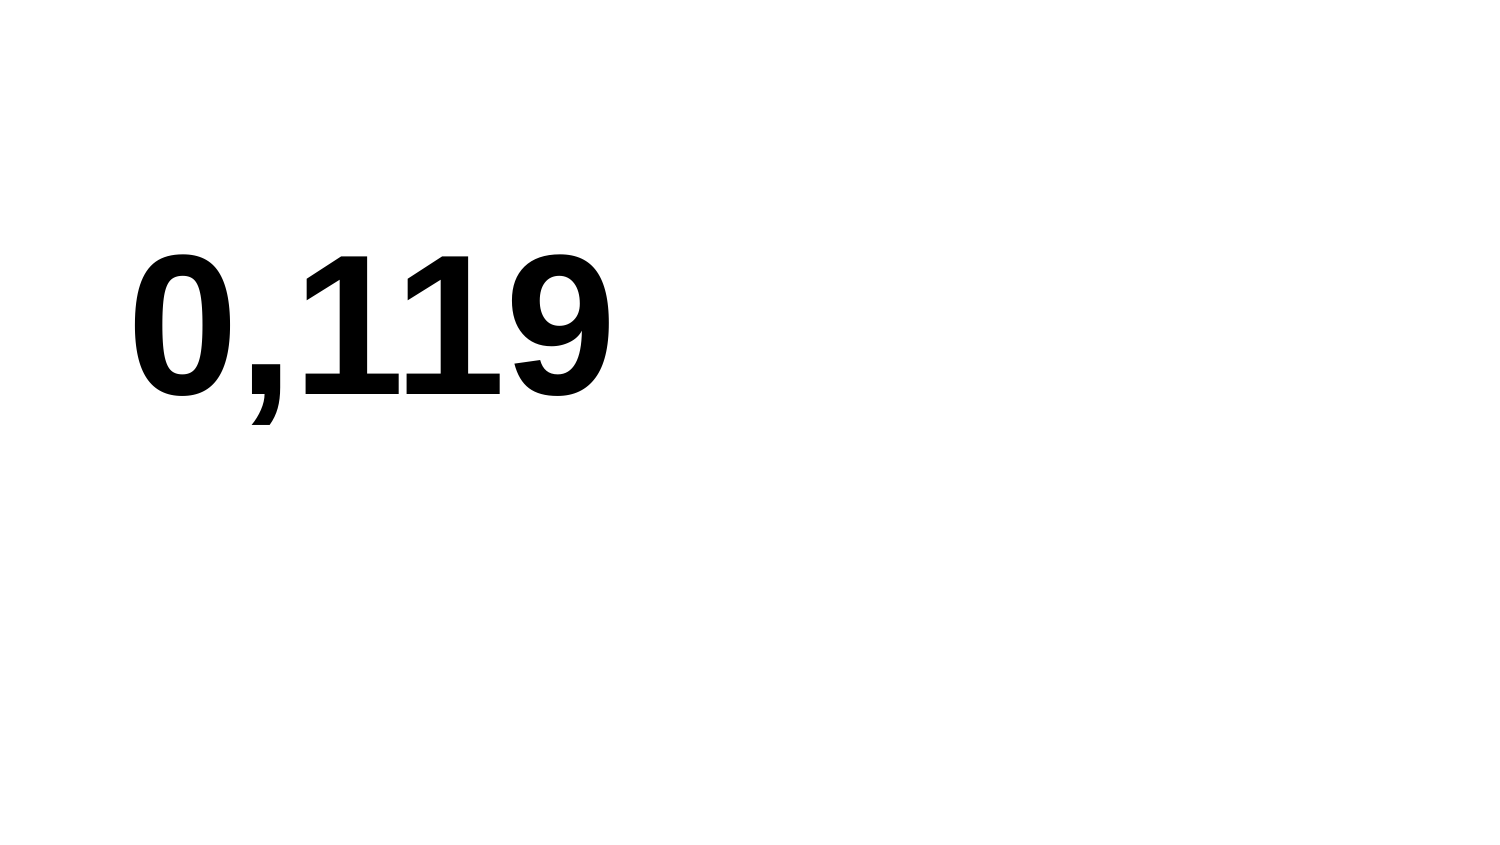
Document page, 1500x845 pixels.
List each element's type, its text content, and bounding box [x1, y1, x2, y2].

text_box 0,119 [112, 259, 1388, 450]
